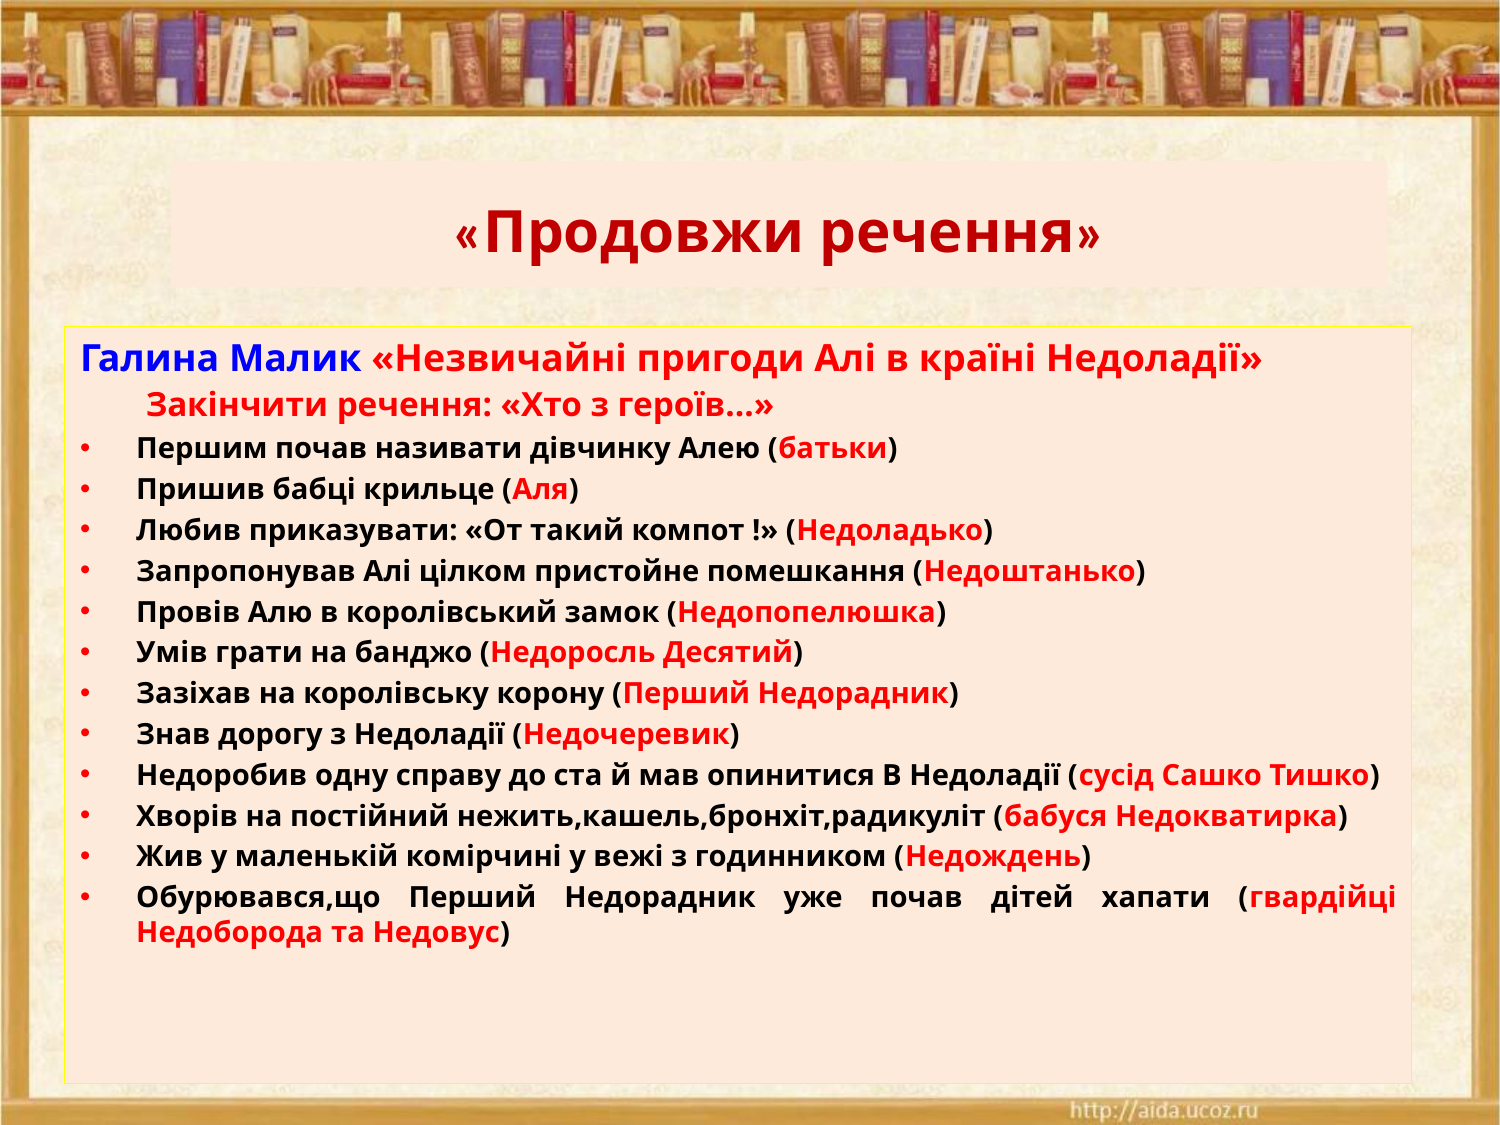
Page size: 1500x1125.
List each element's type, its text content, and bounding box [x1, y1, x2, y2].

picture [0, 0, 1500, 1125]
title «Продовжи речення» [171, 160, 1388, 288]
list Галина Малик «Незвичайні пригоди Алі в країні Недоладії» Закінчити речення: «Хто з героїв…» Першим почав називати дівчинку Алею (батьки) Пришив бабці крильце (Аля) Любив приказувати: «От такий компот !» (Недоладько) Запропонував Алі цілком пристойне помешкання (Недоштанько) Провів Алю в королівський замок (Недопопелюшка) Умів грати на банджо (Недоросль Десятий) Зазіхав на королівську корону (Перший Недорадник) Знав дорогу з Недоладії (Недочеревик) Недоробив одну справу до ста й мав опинитися В Недоладії (сусід Сашко Тишко) Хворів на постійний нежить,кашель,бронхіт,радикуліт (бабуся Недокватирка) Жив у маленькій комірчині у вежі з годинником (Недождень) Обурювався,що Перший Недорадник уже почав дітей хапати (гвардійці Недоборода та Недовус) [64, 326, 1412, 1084]
